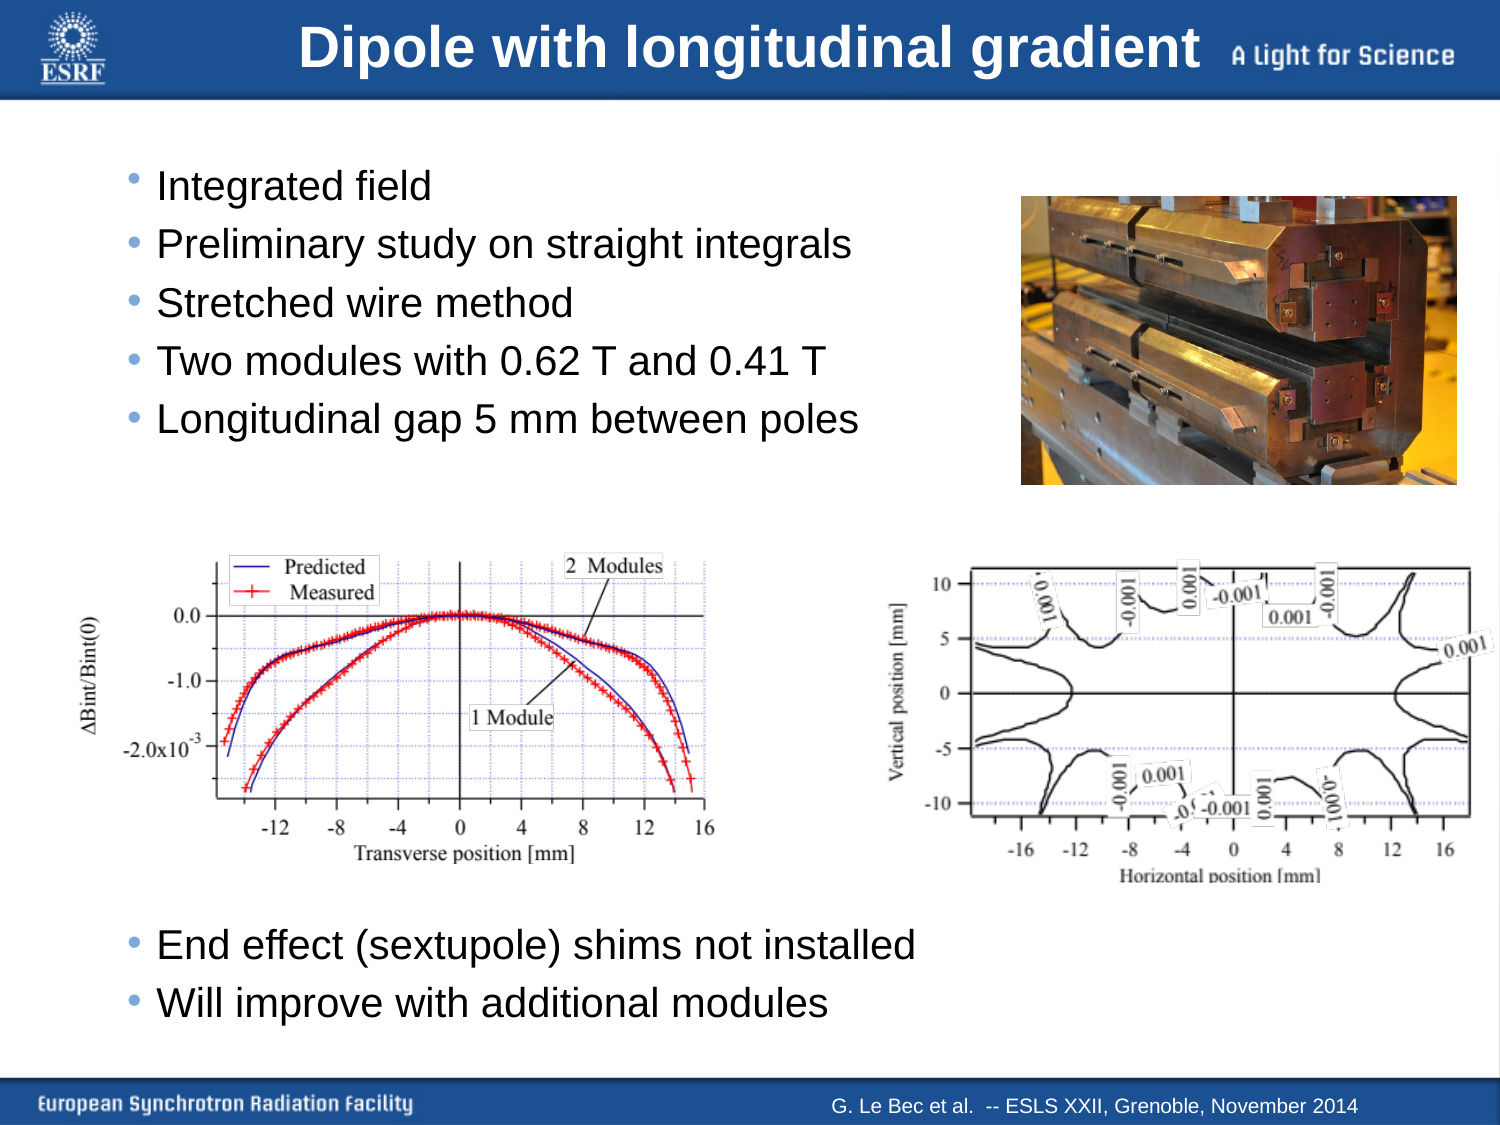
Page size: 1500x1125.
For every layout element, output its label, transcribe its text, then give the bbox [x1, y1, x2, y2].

list Integrated field Preliminary study on straight integrals Stretched wire method Two modules with 0.62 T and 0.41 T Longitudinal gap 5 mm between poles End effect (sextupole) shims not installed Will improve with additional modules [111, 151, 1464, 549]
footer G. Le Bec et al. -- ESLS XXII, Grenoble, November 2014 [689, 1084, 1374, 1123]
picture [0, 0, 1500, 1125]
title Dipole with longitudinal gradient [74, 0, 1426, 114]
